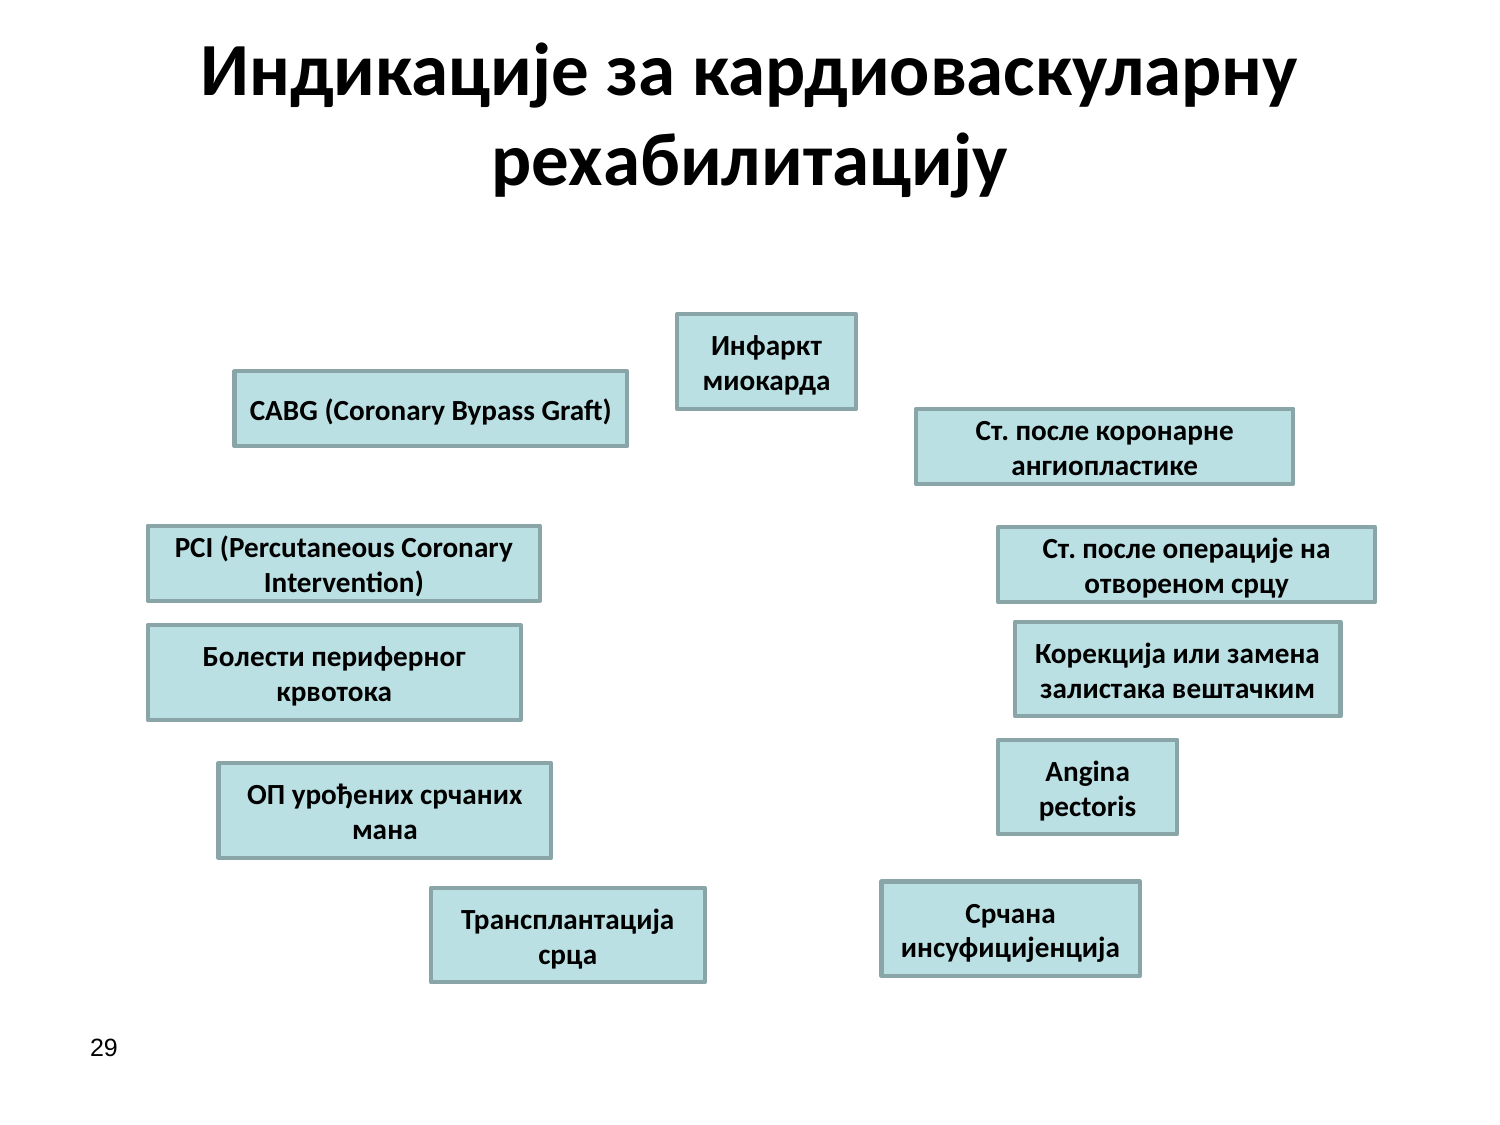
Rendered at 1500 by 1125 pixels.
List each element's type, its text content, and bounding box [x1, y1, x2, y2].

text_box PCI (Percutaneous Coronary Intervention) [146, 524, 542, 603]
text_box Трансплантација срца [429, 886, 707, 984]
text_box Корекција или замена залистака вештачким [1013, 620, 1343, 718]
text_box OП урођених срчаних мана [216, 761, 553, 860]
text_box Ст. после коронарне ангиопластике [914, 407, 1295, 486]
text_box Болести периферног крвотока [146, 623, 523, 722]
title Индикације за кардиоваскуларну рехабилитацију [41, 45, 1459, 208]
slide_number 29 [75, 1024, 425, 1103]
text_box Angina pectoris [996, 738, 1179, 836]
text_box CABG (Coronary Bypass Graft) [232, 369, 629, 448]
text_box Ст. после операције на отвореном срцу [996, 525, 1377, 604]
text_box Срчана инсуфицијенција [879, 879, 1142, 978]
text_box Инфаркт миокарда [675, 312, 858, 411]
